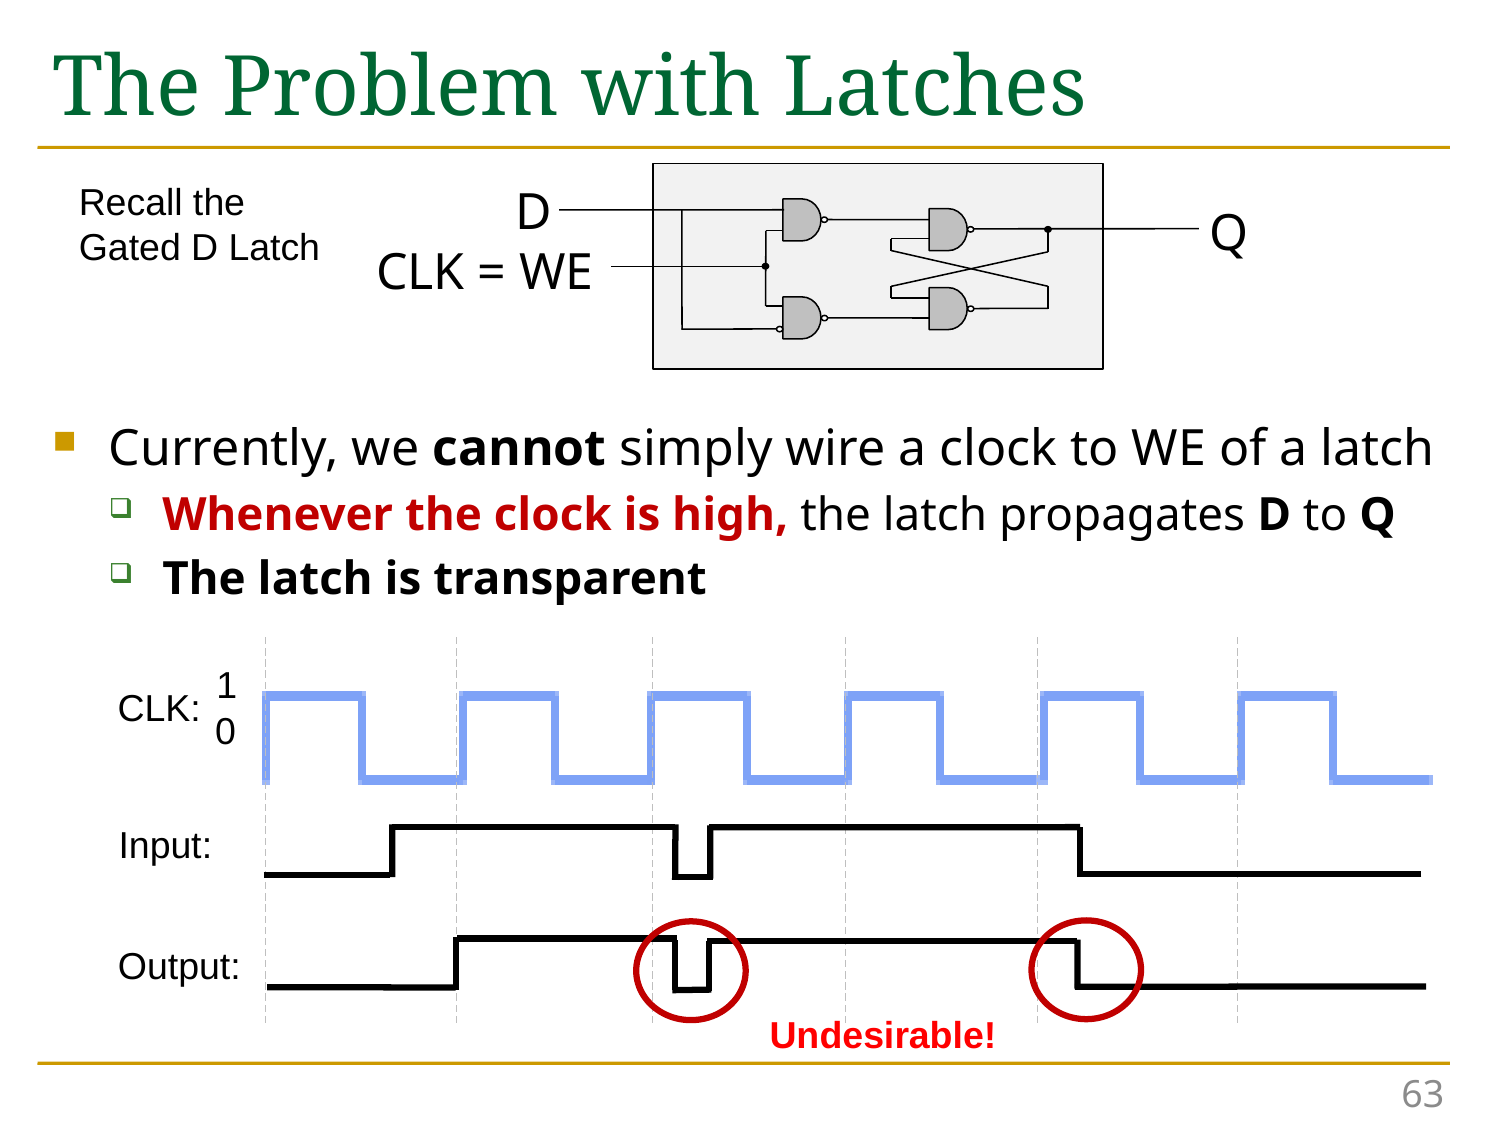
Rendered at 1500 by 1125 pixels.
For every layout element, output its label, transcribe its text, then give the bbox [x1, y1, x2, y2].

text_box Undesirable! [754, 1003, 1012, 1064]
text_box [850, 687, 1033, 791]
title The Problem with Latches [37, 24, 1450, 200]
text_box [459, 687, 649, 791]
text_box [1041, 687, 1233, 791]
text_box [669, 1016, 713, 1021]
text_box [268, 687, 452, 791]
text_box [653, 347, 1103, 369]
text_box [653, 163, 1103, 170]
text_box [257, 687, 261, 791]
slide_number 63 [1121, 1066, 1460, 1125]
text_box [1240, 687, 1438, 791]
text_box [1067, 1016, 1106, 1020]
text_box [656, 687, 842, 791]
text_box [355, 171, 1263, 340]
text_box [263, 824, 1422, 881]
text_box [266, 936, 1427, 992]
text_box Currently, we cannot simply wire a clock to WE of a latch Whenever the clock is high, the latch propagates D to Q The latch is transparent [37, 408, 1460, 1016]
text_box Recall the Gated D Latch [64, 170, 336, 275]
